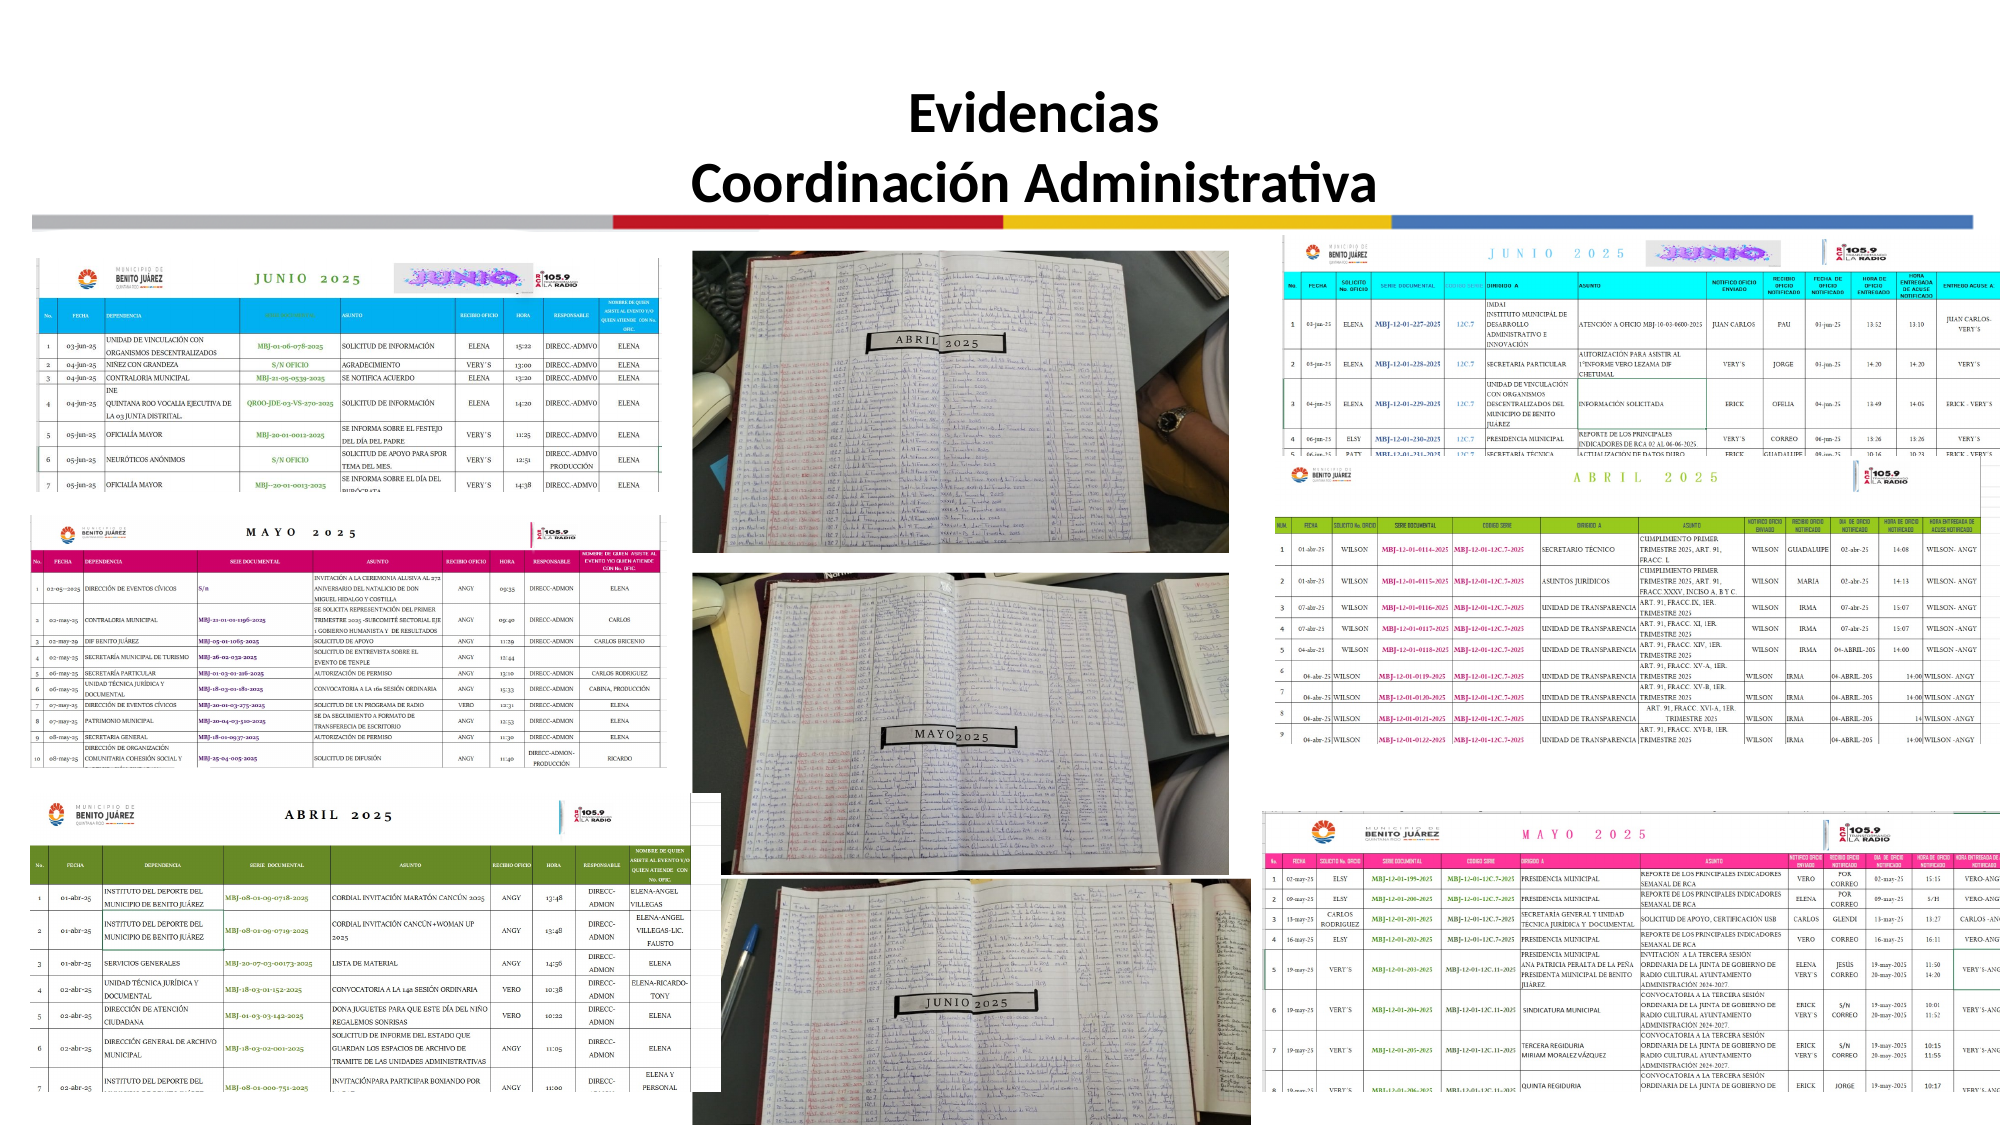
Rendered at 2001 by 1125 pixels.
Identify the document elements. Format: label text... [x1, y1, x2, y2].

picture [30, 133, 1974, 1125]
picture [1262, 810, 2000, 1092]
picture [1275, 235, 2000, 744]
picture [36, 258, 662, 492]
picture [30, 515, 667, 768]
text_box Evidencias Coordinación Administrativa [348, 66, 1721, 214]
